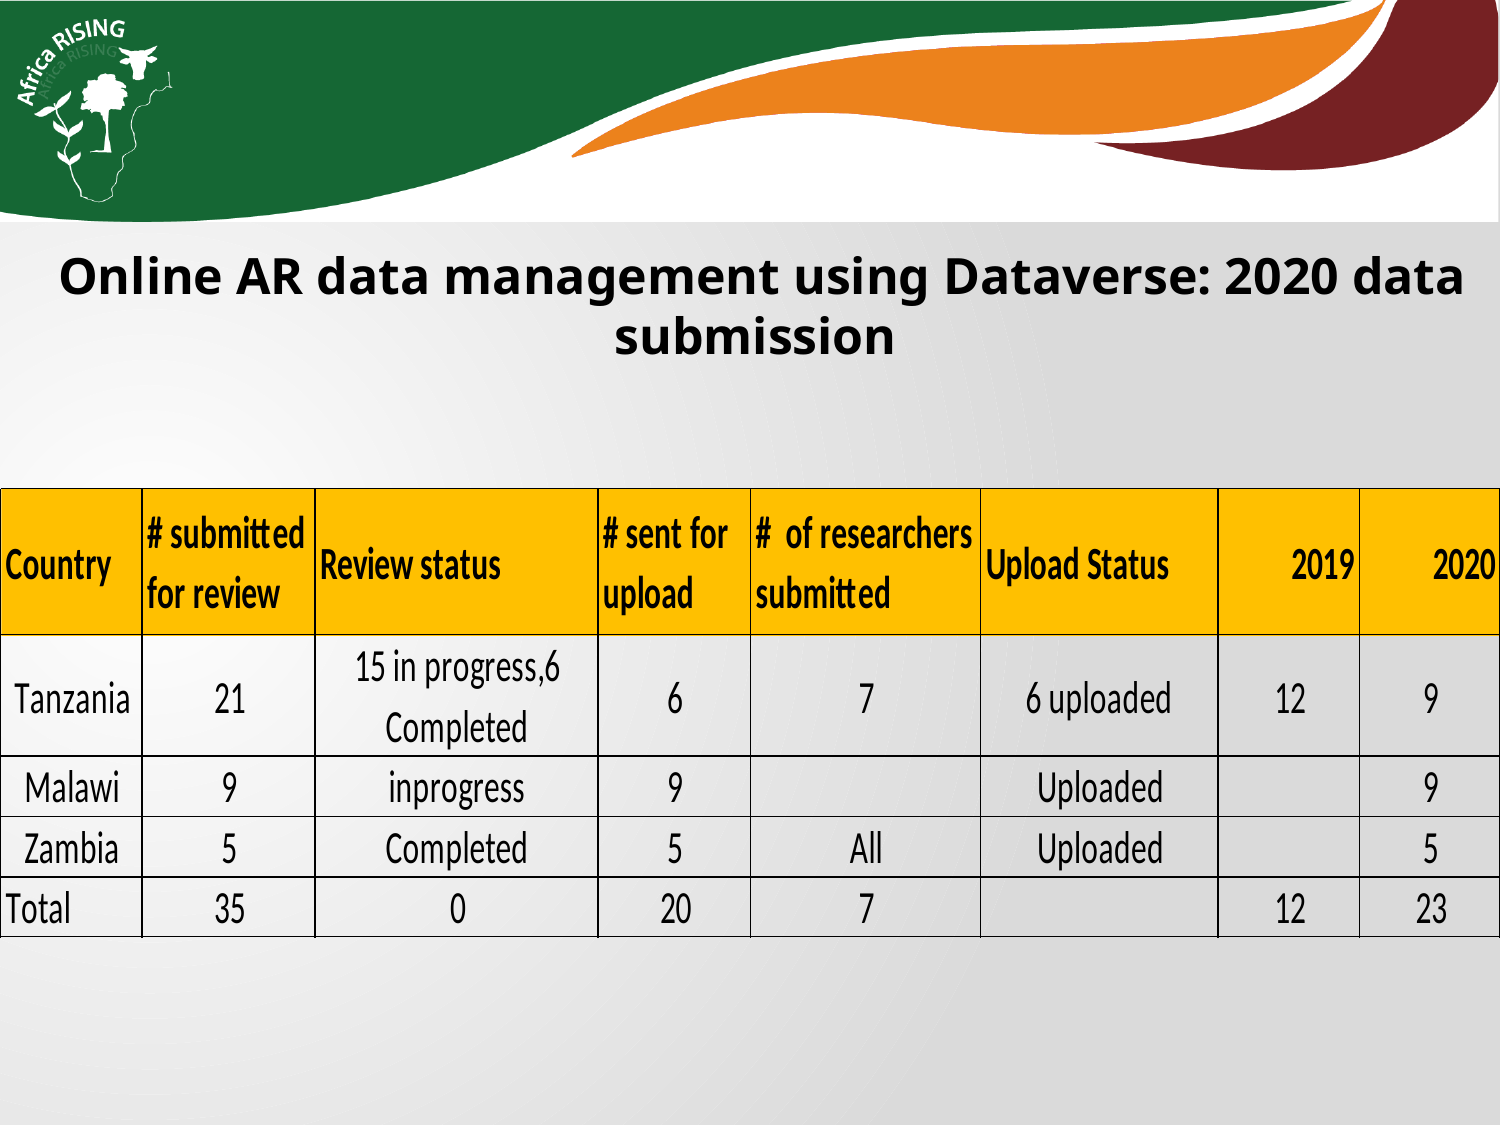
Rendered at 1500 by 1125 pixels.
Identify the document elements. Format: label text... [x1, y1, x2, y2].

picture [0, 486, 1500, 938]
picture [0, 0, 1499, 222]
list Online AR data management using Dataverse: 2020 data submission [0, 237, 1493, 324]
